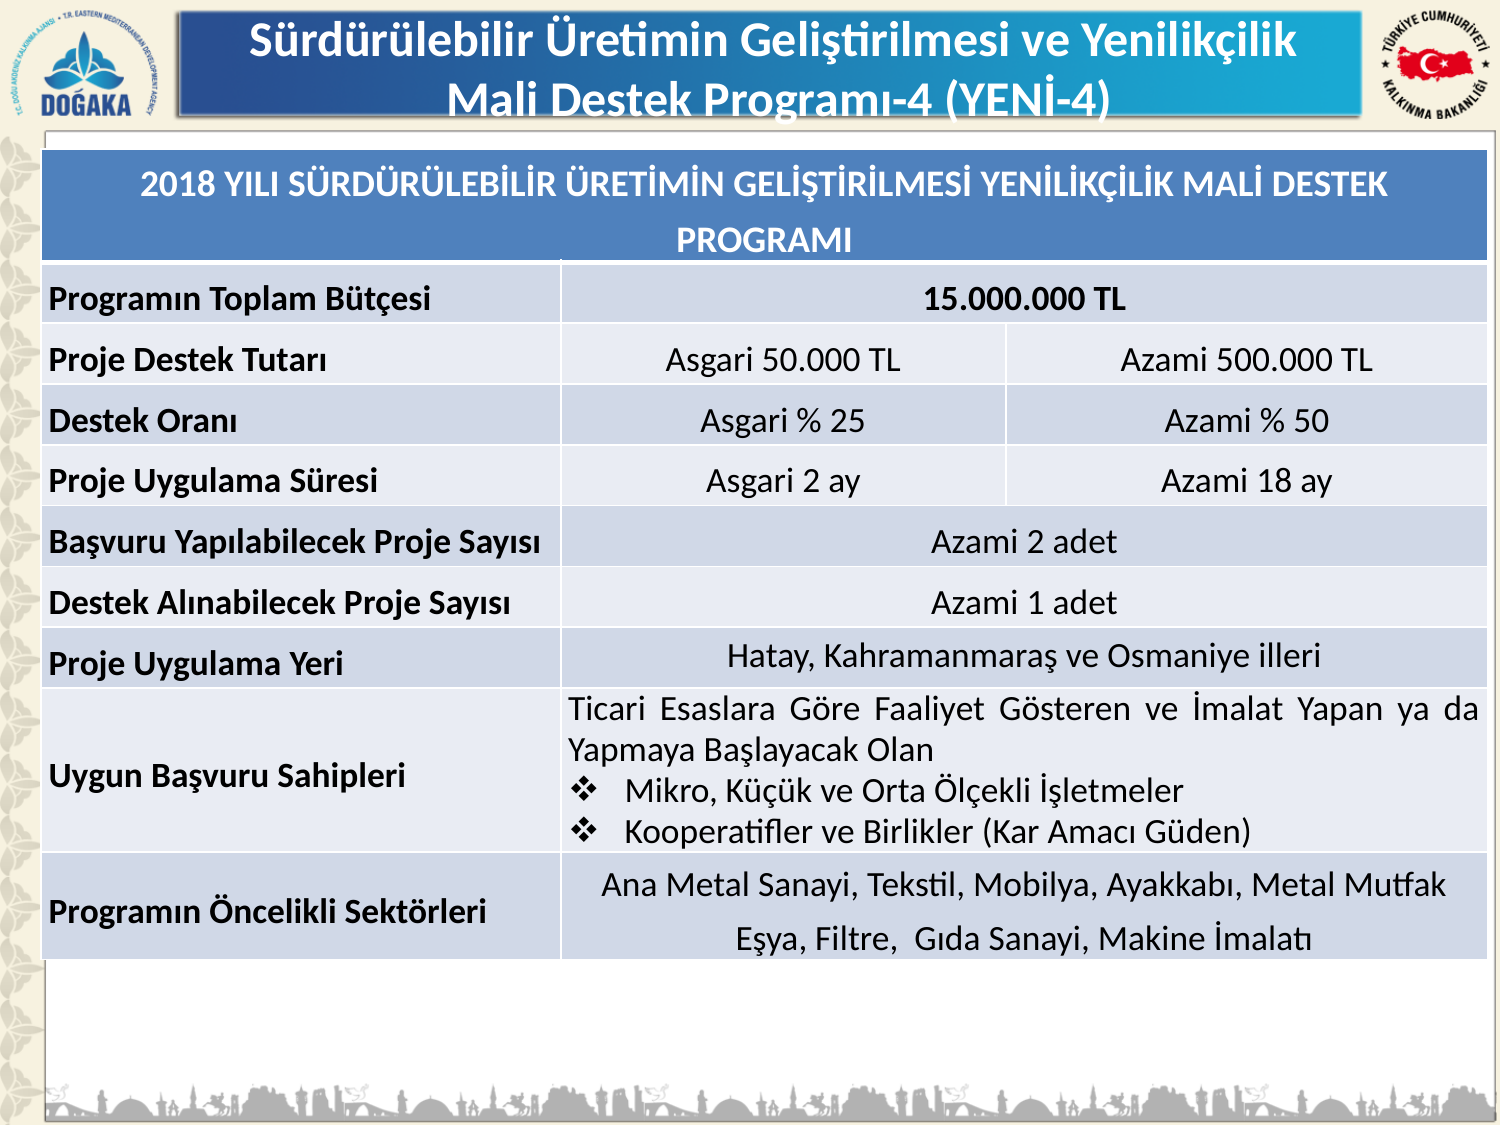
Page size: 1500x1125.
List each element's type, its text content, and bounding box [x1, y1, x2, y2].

table_cell Azami 2 adet [562, 506, 1487, 566]
table_cell Programın Toplam Bütçesi [42, 265, 560, 322]
table_cell Asgari % 25 [562, 385, 1005, 444]
table_cell Hatay, Kahramanmaraş ve Osmaniye illeri [562, 628, 1487, 687]
picture [0, 0, 1500, 1125]
table_cell Uygun Başvuru Sahipleri [42, 689, 560, 851]
table_cell Azami 500.000 TL [1007, 324, 1487, 383]
table_cell Proje Destek Tutarı [42, 324, 560, 383]
table_cell Destek Alınabilecek Proje Sayısı [42, 567, 560, 626]
text_box Sürdürülebilir Üretimin Geliştirilmesi ve Yenilikçilik Mali Destek Programı-4 (YENİ-4) [147, 0, 1412, 138]
table_header 2018 YILI SÜRDÜRÜLEBİLİR ÜRETİMİN GELİŞTİRİLMESİ YENİLİKÇİLİK MALİ DESTEK PROGRAMI [42, 150, 1487, 260]
table_cell Programın Öncelikli Sektörleri [42, 853, 560, 959]
table_cell Proje Uygulama Yeri [42, 628, 560, 687]
table_cell Asgari 2 ay [562, 446, 1005, 505]
table_cell Ticari Esaslara Göre Faaliyet Gösteren ve İmalat Yapan ya da Yapmaya Başlayacak Olan Mikro, Küçük ve Orta Ölçekli İşletmeler Kooperatifler ve Birlikler (Kar Amacı Güden) [562, 689, 1487, 851]
table_cell Asgari 50.000 TL [562, 324, 1005, 383]
table_cell Azami 1 adet [562, 567, 1487, 626]
table_cell Başvuru Yapılabilecek Proje Sayısı [42, 506, 560, 566]
table_cell Destek Oranı [42, 385, 560, 444]
table_cell Azami 18 ay [1007, 446, 1487, 505]
table_cell Azami % 50 [1007, 385, 1487, 444]
table_cell 15.000.000 TL [562, 265, 1487, 322]
table_cell Proje Uygulama Süresi [42, 446, 560, 505]
table_cell Ana Metal Sanayi, Tekstil, Mobilya, Ayakkabı, Metal Mutfak Eşya, Filtre, Gıda Sanayi, Makine İmalatı [562, 853, 1487, 959]
